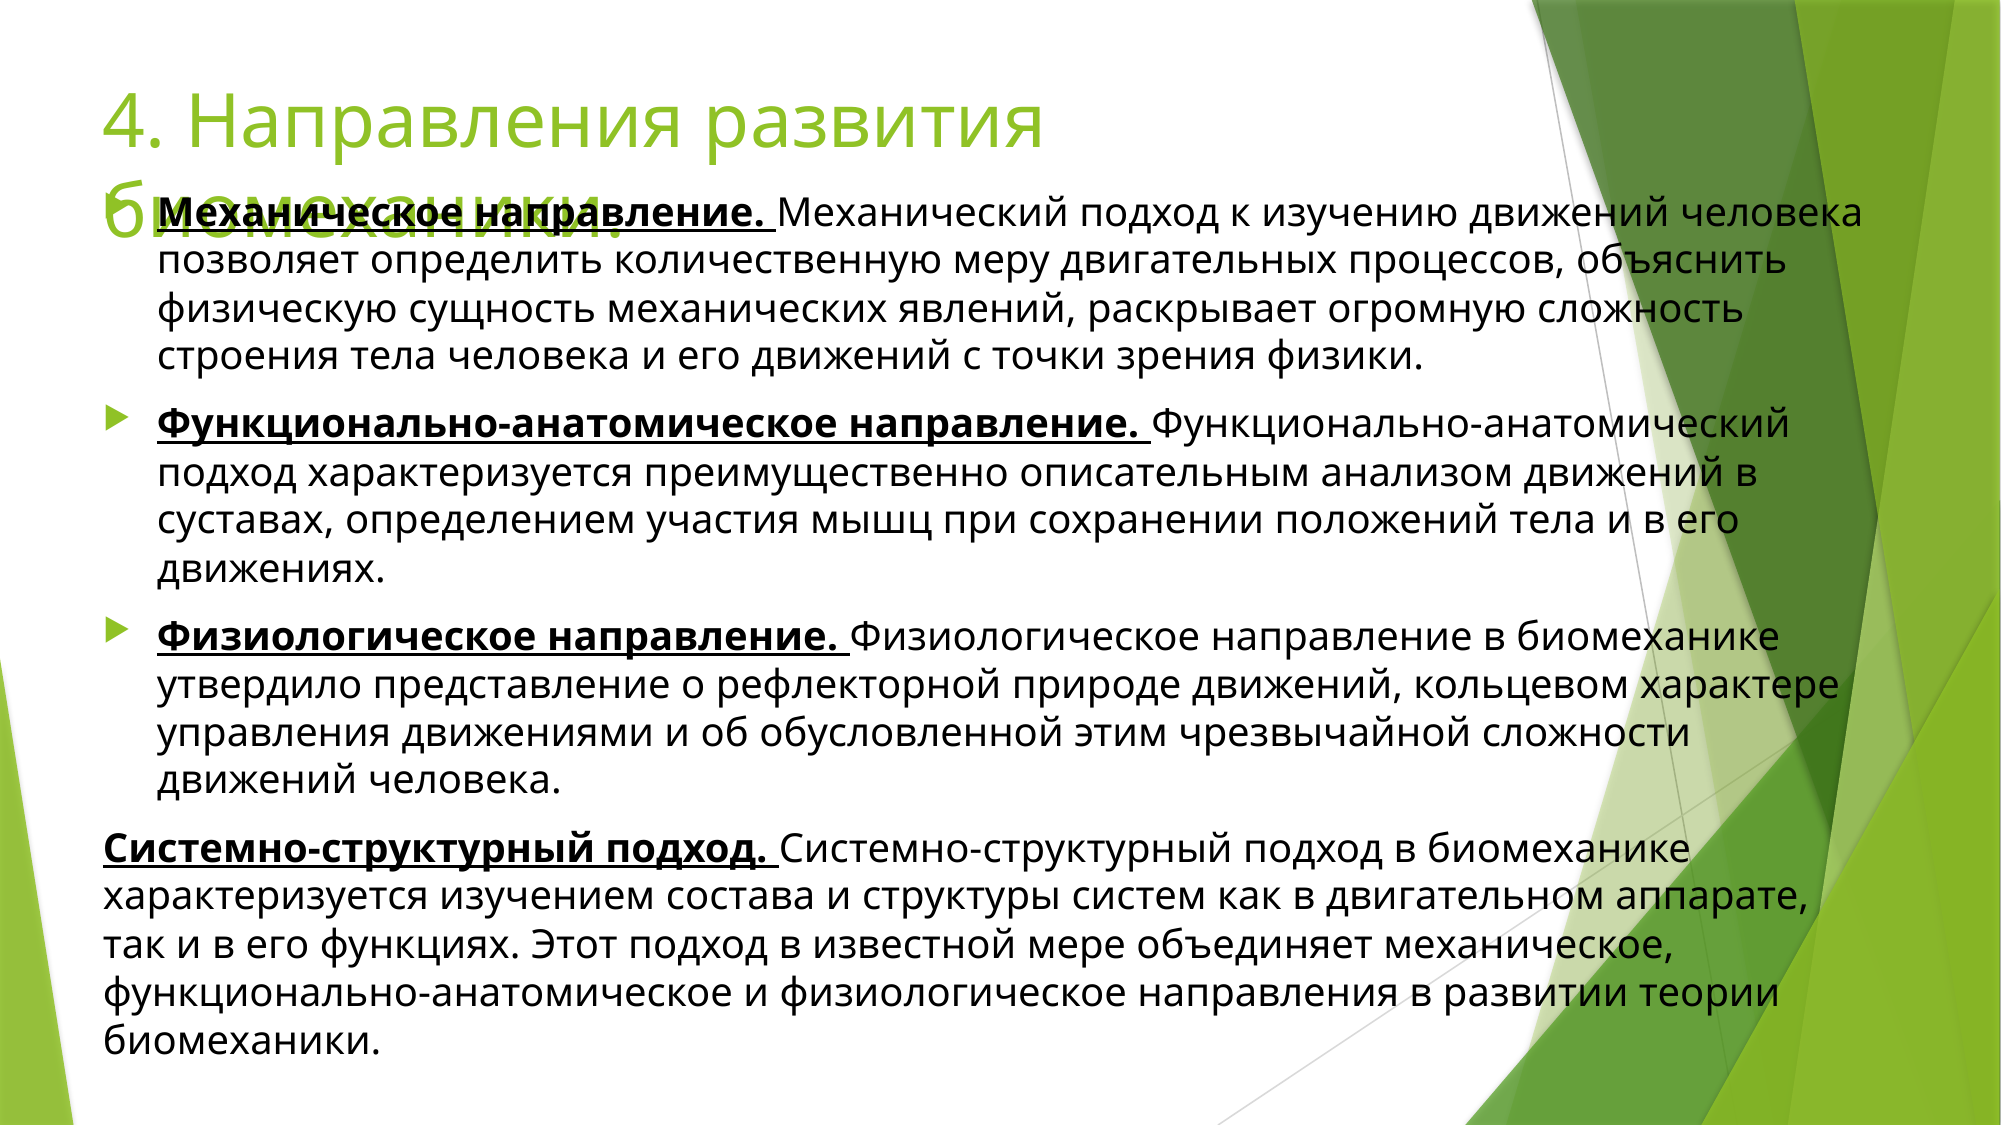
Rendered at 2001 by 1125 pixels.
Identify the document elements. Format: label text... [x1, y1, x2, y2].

list Механическое направление. Механический подход к изучению движений человека позволяет определить количественную меру двигательных процессов, объяснить физическую сущность механических явлений, раскрывает огромную сложность строения тела человека и его движений с точки зрения физики. Функционально-анатомическое направление. Функционально-анатомический подход характеризуется преимущественно описательным анализом движений в суставах, определением участия мышц при сохранении положений тела и в его движениях. Физиологическое направление. Физиологическое направление в биомеханике утвердило представление о рефлекторной природе движений, кольцевом характере управления движениями и об обусловленной этим чрезвычайной сложности движений человека. Системно-структурный подход. Системно-структурный подход в биомеханике характеризуется изучением состава и структуры систем как в двигательном аппарате, так и в его функциях. Этот подход в известной мере объединяет механическое, функционально-анатомическое и физиологическое направления в развитии теории биомеханики. [87, 178, 1886, 1079]
title 4. Направления развития биомеханики. [87, 64, 1522, 178]
